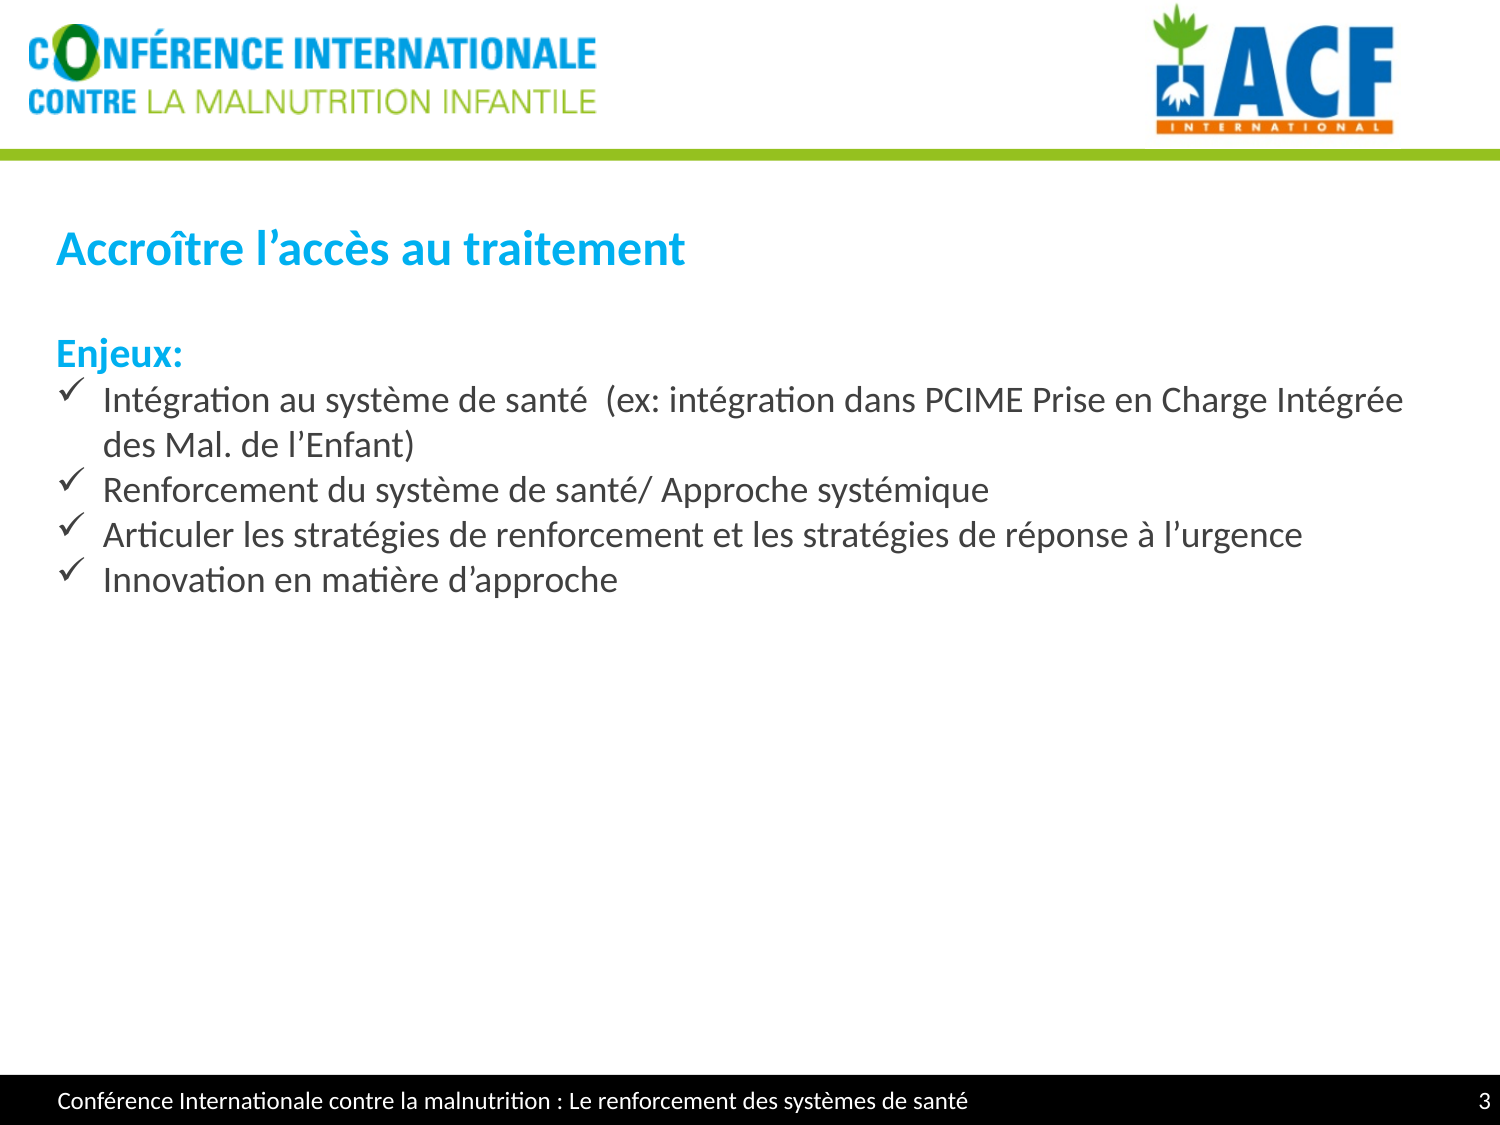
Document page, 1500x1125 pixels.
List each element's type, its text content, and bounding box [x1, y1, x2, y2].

picture [29, 24, 597, 115]
footer Conférence Internationale contre la malnutrition : Le renforcement des systèmes de santé [0, 1069, 1034, 1125]
text_box [0, 147, 1500, 163]
text_box [1034, 1073, 1156, 1125]
slide_number 3 [1156, 1069, 1500, 1125]
text_box Accroître l’accès au traitement Enjeux: Intégration au système de santé (ex: intégration dans PCIME Prise en Charge Intégrée des Mal. de l’Enfant) Renforcement du système de santé/ Approche systémique Articuler les stratégies de renforcement et les stratégies de réponse à l’urgence Innovation en matière d’approche [41, 208, 1459, 788]
picture [1144, 0, 1401, 150]
